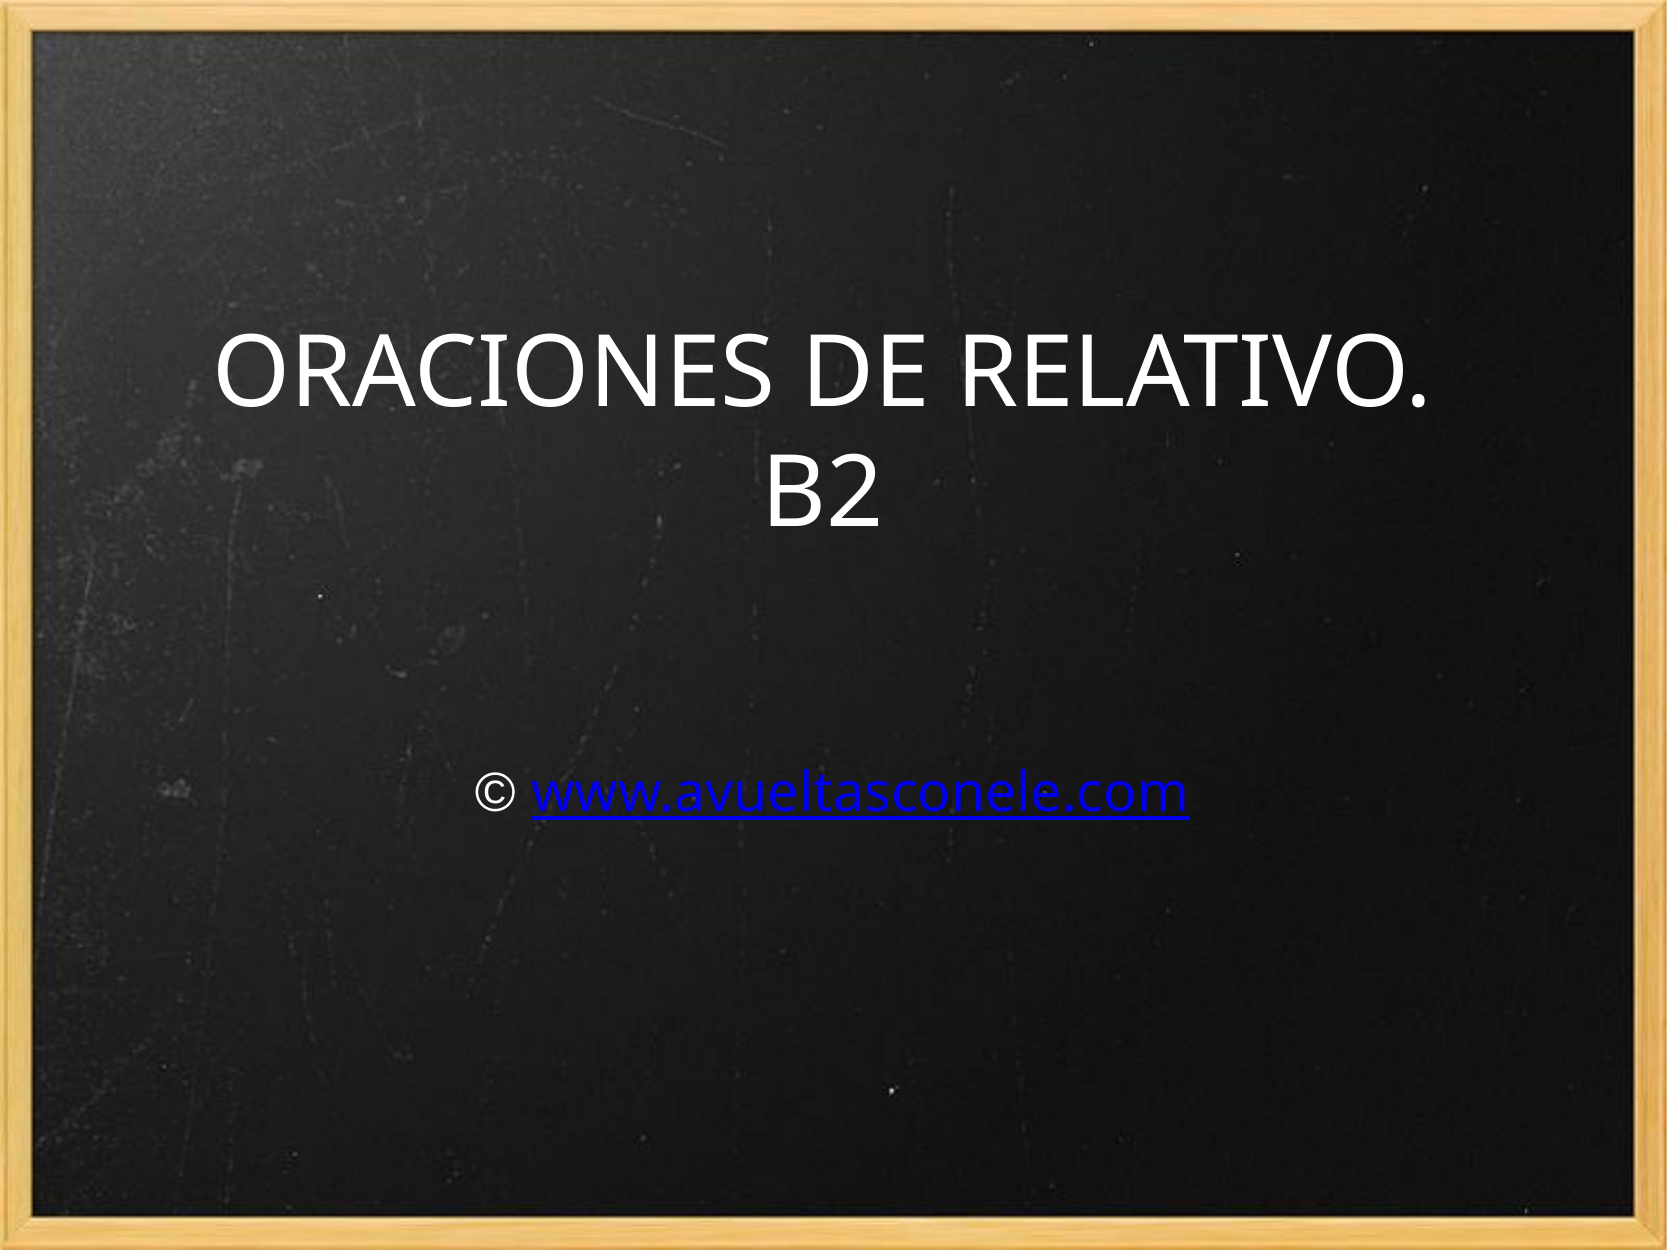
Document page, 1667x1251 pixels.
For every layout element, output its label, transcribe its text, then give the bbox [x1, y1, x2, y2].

subtitle © www.avueltasconele.com [300, 750, 1380, 913]
picture [0, 0, 1667, 1250]
title ORACIONES DE RELATIVO. B2 [133, 300, 1513, 597]
